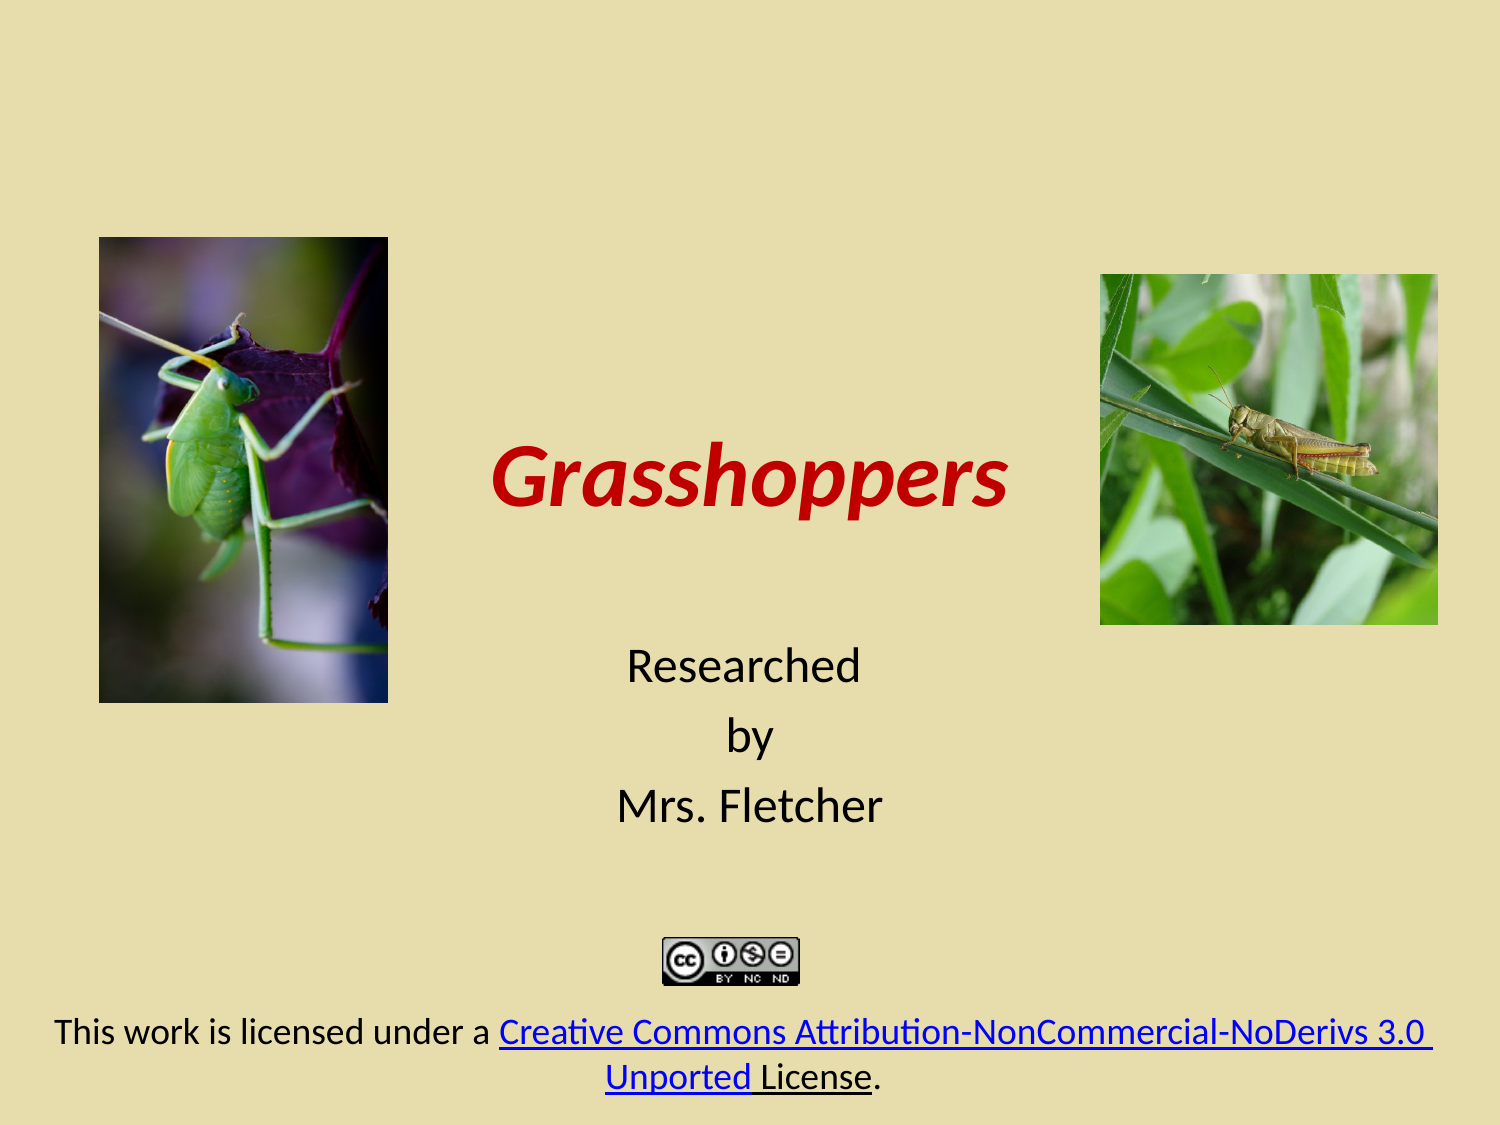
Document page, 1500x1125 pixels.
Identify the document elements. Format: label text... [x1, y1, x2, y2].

picture [99, 237, 388, 704]
picture [662, 937, 801, 987]
text_box This work is licensed under a Creative Commons Attribution-NonCommercial-NoDerivs 3.0 Unported License. [24, 999, 1463, 1105]
picture [1099, 274, 1438, 625]
title Grasshoppers [391, 349, 1094, 591]
subtitle Researched by Mrs. Fletcher [225, 624, 1275, 913]
